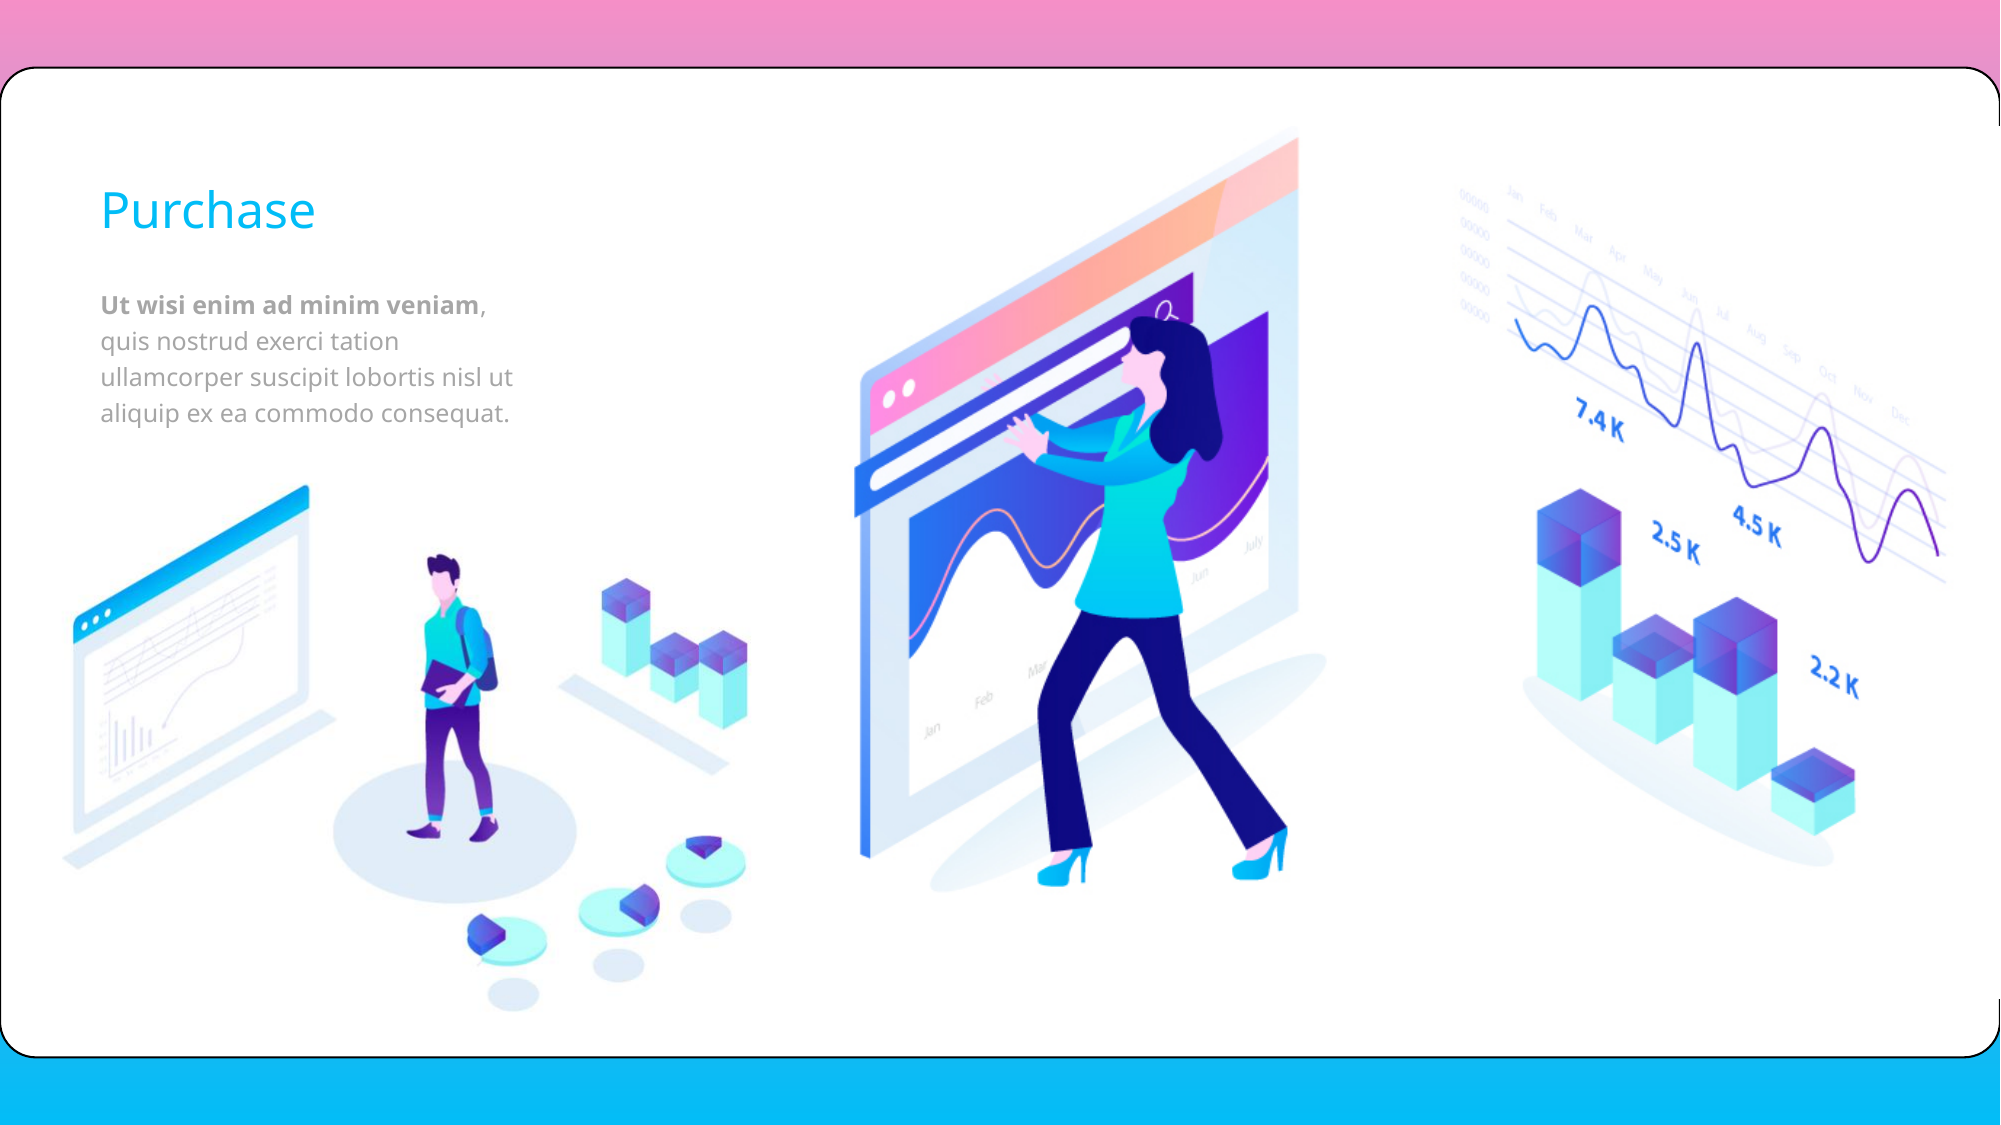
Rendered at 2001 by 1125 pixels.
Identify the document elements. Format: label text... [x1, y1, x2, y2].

picture [46, 467, 792, 1027]
picture [837, 126, 2000, 999]
text_box Purchase [85, 159, 653, 247]
text_box [0, 66, 2000, 1059]
text_box Ut wisi enim ad minim veniam, quis nostrud exerci tation ullamcorper suscipit lobortis nisl ut aliquip ex ea commodo consequat. [85, 276, 546, 435]
